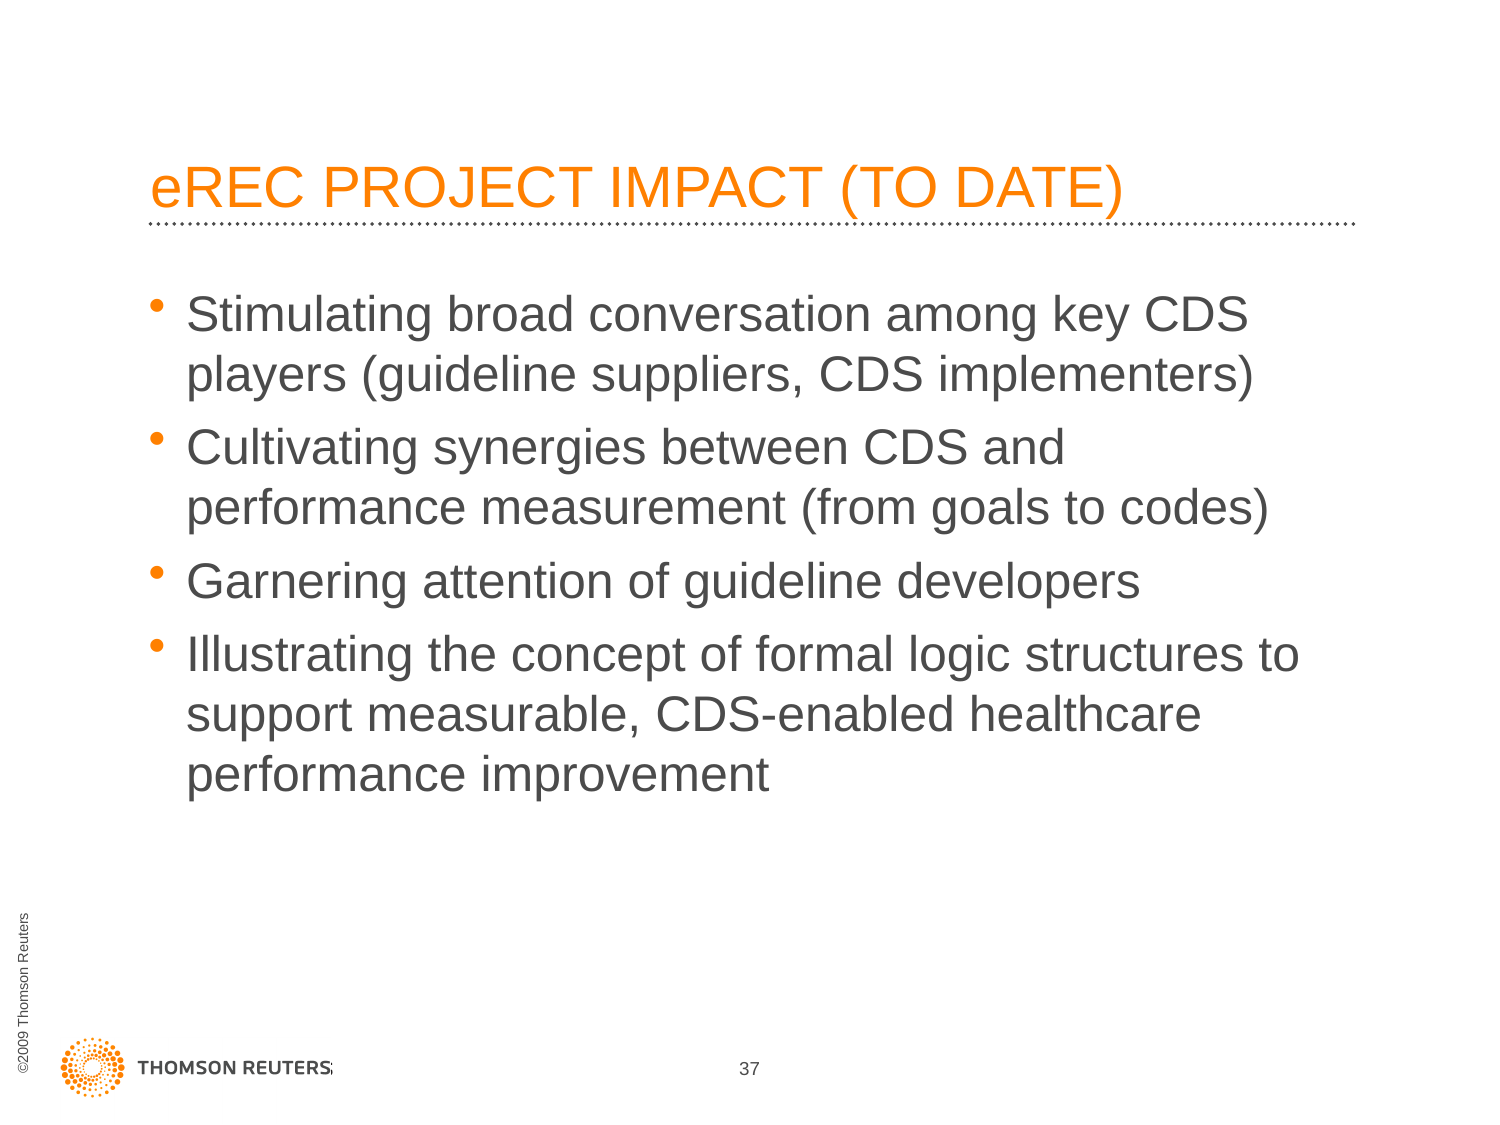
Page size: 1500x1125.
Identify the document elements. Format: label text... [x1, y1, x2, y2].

list Stimulating broad conversation among key CDS players (guideline suppliers, CDS implementers) Cultivating synergies between CDS and performance measurement (from goals to codes) Garnering attention of guideline developers Illustrating the concept of formal logic structures to support measurable, CDS-enabled healthcare performance improvement [148, 281, 1358, 959]
title eREC PROJECT IMPACT (TO DATE) [150, 82, 1360, 221]
slide_number 37 [700, 1048, 776, 1088]
picture [60, 1037, 333, 1125]
